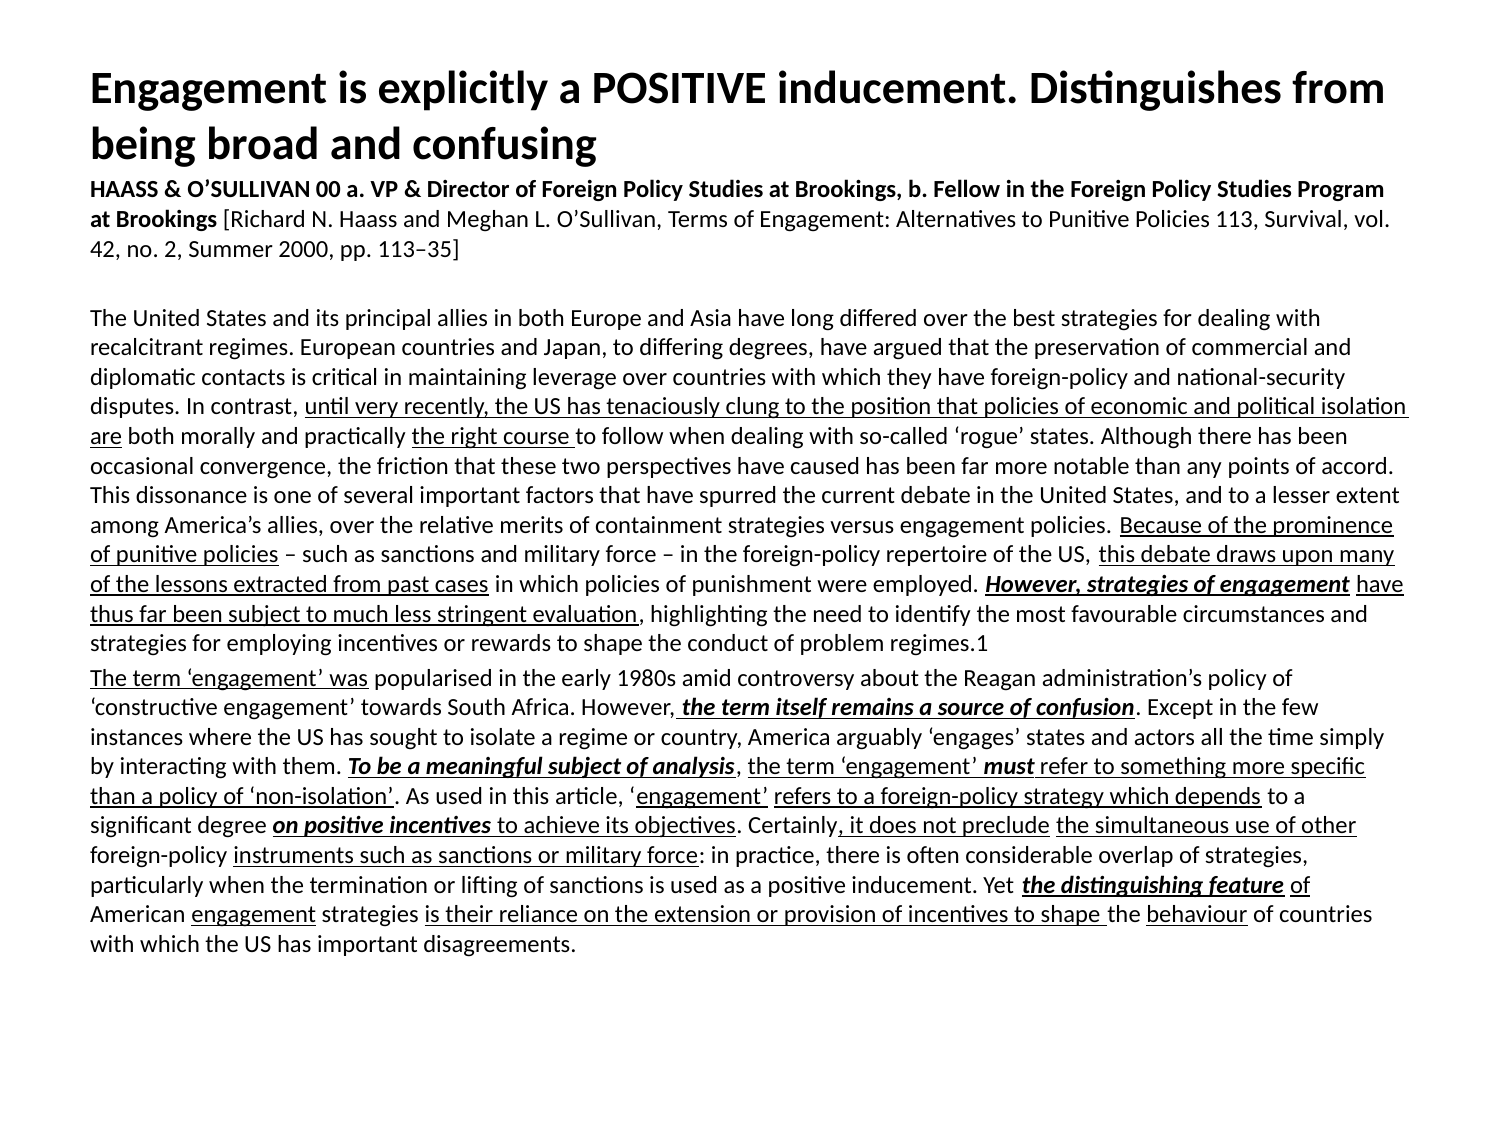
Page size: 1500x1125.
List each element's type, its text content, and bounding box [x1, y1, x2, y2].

list Engagement is explicitly a POSITIVE inducement. Distinguishes from being broad and confusing HAASS & O’SULLIVAN 00 a. VP & Director of Foreign Policy Studies at Brookings, b. Fellow in the Foreign Policy Studies Program at Brookings [Richard N. Haass and Meghan L. O’Sullivan, Terms of Engagement: Alternatives to Punitive Policies 113, Survival, vol. 42, no. 2, Summer 2000, pp. 113–35] The United States and its principal allies in both Europe and Asia have long differed over the best strategies for dealing with recalcitrant regimes. European countries and Japan, to differing degrees, have argued that the preservation of commercial and diplomatic contacts is critical in maintaining leverage over countries with which they have foreign-policy and national-security disputes. In contrast, until very recently, the US has tenaciously clung to the position that policies of economic and political isolation are both morally and practically the right course to follow when dealing with so-called ‘rogue’ states. Although there has been occasional convergence, the friction that these two perspectives have caused has been far more notable than any points of accord. This dissonance is one of several important factors that have spurred the current debate in the United States, and to a lesser extent among America’s allies, over the relative merits of containment strategies versus engagement policies. Because of the prominence of punitive policies – such as sanctions and military force – in the foreign-policy repertoire of the US, this debate draws upon many of the lessons extracted from past cases in which policies of punishment were employed. However, strategies of engagement have thus far been subject to much less stringent evaluation, highlighting the need to identify the most favourable circumstances and strategies for employing incentives or rewards to shape the conduct of problem regimes.1 The term ‘engagement’ was popularised in the early 1980s amid controversy about the Reagan administration’s policy of ‘constructive engagement’ towards South Africa. However, the term itself remains a source of confusion. Except in the few instances where the US has sought to isolate a regime or country, America arguably ‘engages’ states and actors all the time simply by interacting with them. To be a meaningful subject of analysis, the term ‘engagement’ must refer to something more specific than a policy of ‘non-isolation’. As used in this article, ‘engagement’ refers to a foreign-policy strategy which depends to a significant degree on positive incentives to achieve its objectives. Certainly, it does not preclude the simultaneous use of other foreign-policy instruments such as sanctions or military force: in practice, there is often considerable overlap of strategies, particularly when the termination or lifting of sanctions is used as a positive inducement. Yet the distinguishing feature of American engagement strategies is their reliance on the extension or provision of incentives to shape the behaviour of countries with which the US has important disagreements. [75, 50, 1425, 1005]
